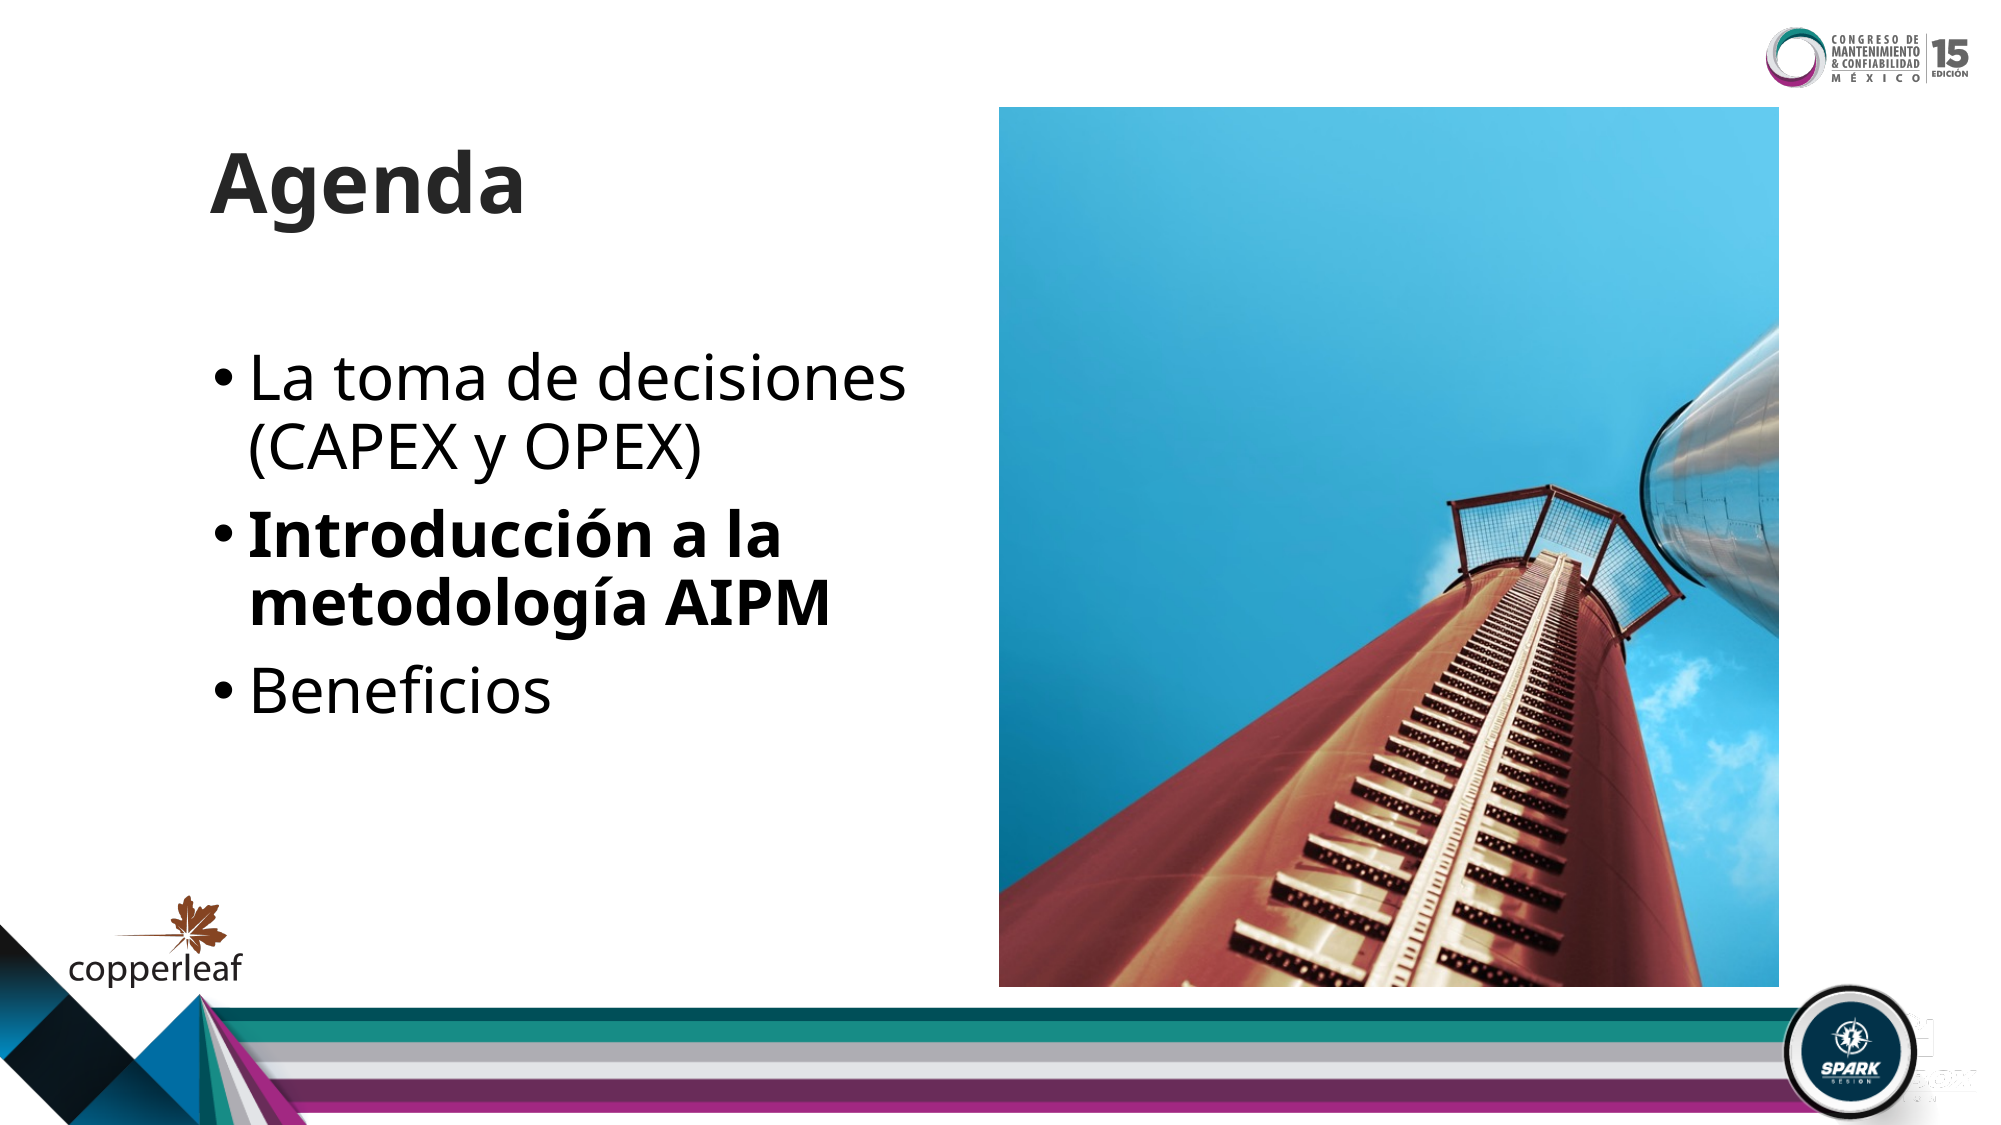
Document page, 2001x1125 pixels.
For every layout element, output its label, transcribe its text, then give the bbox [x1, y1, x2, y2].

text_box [999, 107, 1779, 987]
title Agenda [195, 107, 999, 266]
picture [1765, 27, 1969, 88]
picture [0, 876, 1977, 1125]
text_box La toma de decisiones (CAPEX y OPEX) Introducción a la metodología AIPM Beneficios [197, 338, 942, 787]
